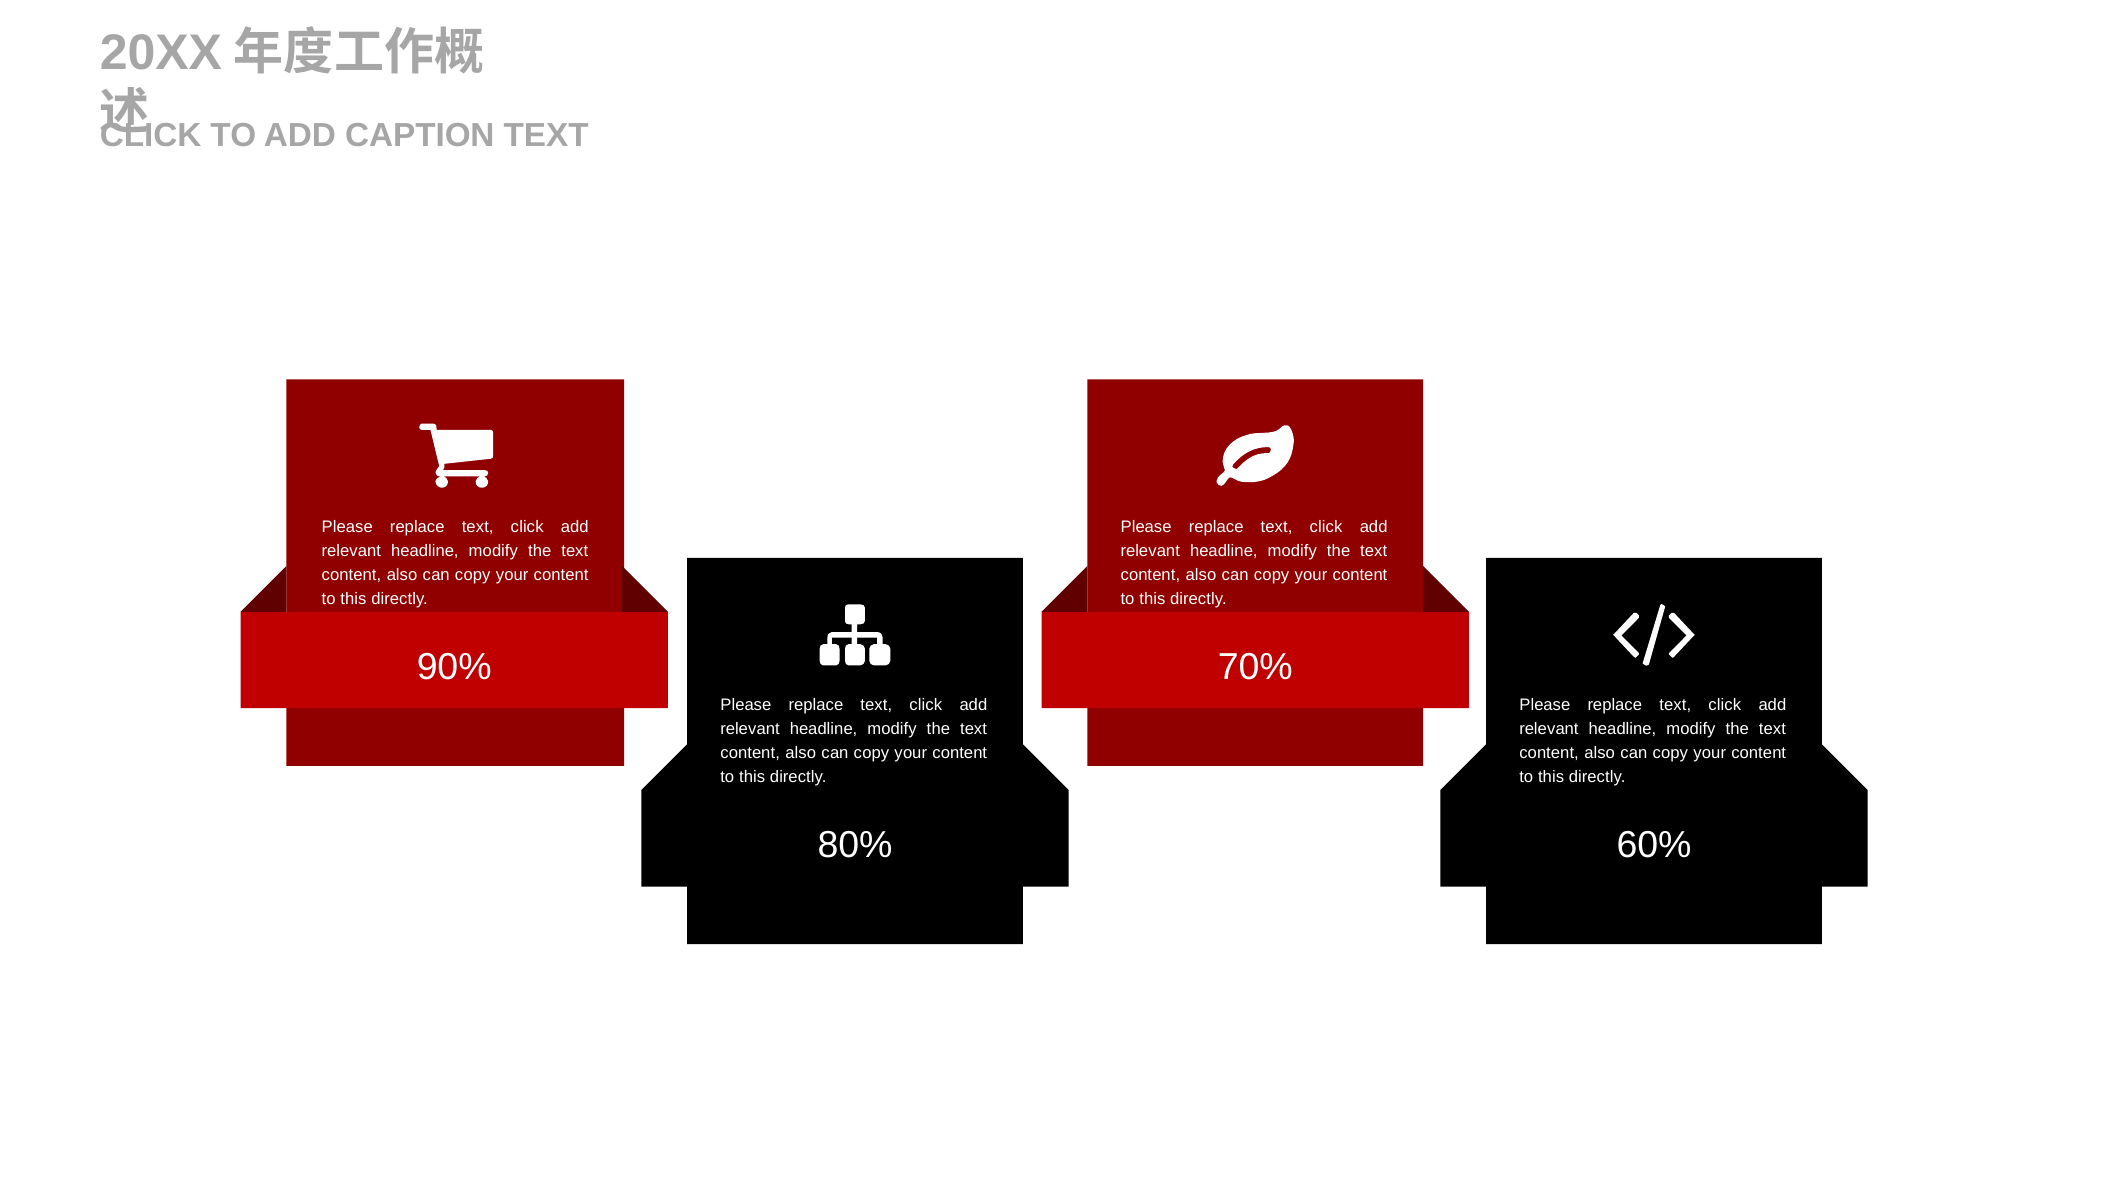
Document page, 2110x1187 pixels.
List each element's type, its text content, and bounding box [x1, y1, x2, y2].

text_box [641, 744, 1069, 887]
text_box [1440, 744, 1868, 887]
text_box [1642, 604, 1666, 666]
text_box Please replace text, click add relevant headline, modify the text content, also can copy your content to this directly. [1120, 511, 1388, 566]
text_box [1216, 425, 1294, 486]
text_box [1041, 566, 1469, 709]
text_box [686, 887, 1024, 945]
text_box CLICK TO ADD CAPTION TEXT [99, 113, 629, 154]
text_box Please replace text, click add relevant headline, modify the text content, also can copy your content to this directly. [720, 690, 988, 744]
text_box [686, 557, 1024, 744]
text_box 20XX年度工作概述 [99, 19, 534, 113]
text_box [819, 604, 891, 666]
text_box Please replace text, click add relevant headline, modify the text content, also can copy your content to this directly. [321, 511, 589, 566]
text_box [1485, 557, 1823, 744]
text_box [240, 566, 668, 709]
text_box [285, 378, 625, 566]
text_box [1612, 612, 1639, 658]
text_box [1086, 378, 1424, 566]
text_box [419, 423, 494, 488]
text_box [1485, 887, 1823, 945]
text_box Please replace text, click add relevant headline, modify the text content, also can copy your content to this directly. [1519, 690, 1787, 744]
text_box [1668, 612, 1695, 658]
text_box [285, 709, 625, 767]
text_box [1086, 709, 1424, 767]
